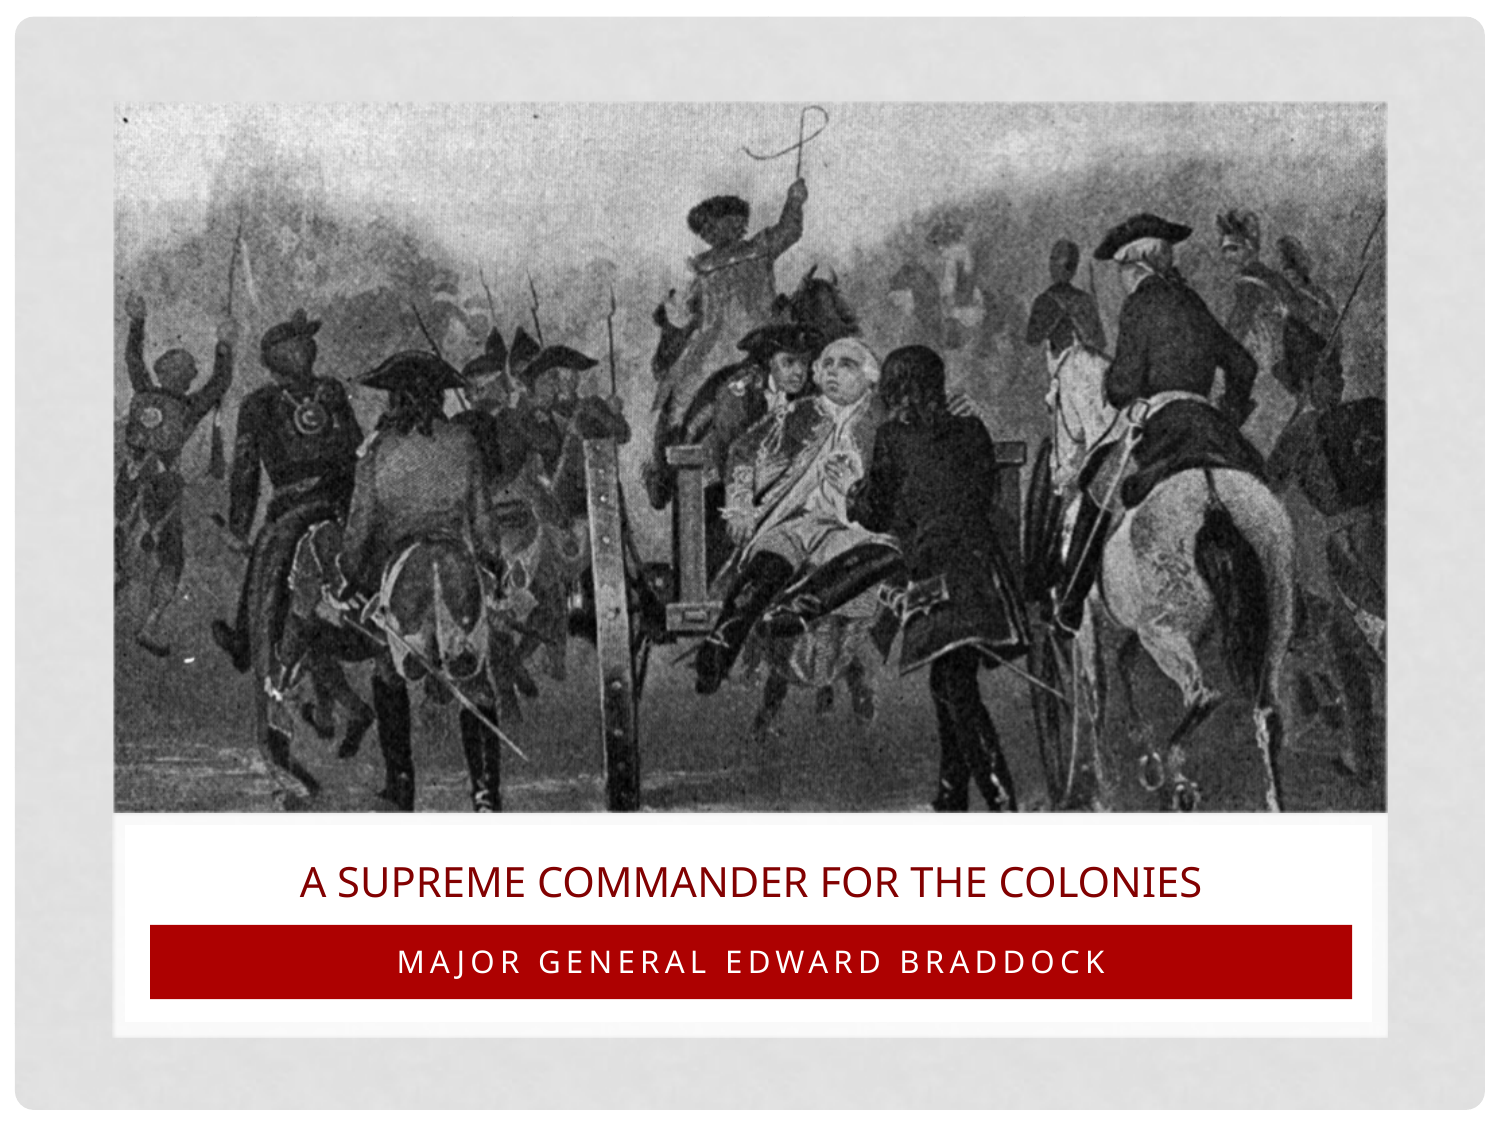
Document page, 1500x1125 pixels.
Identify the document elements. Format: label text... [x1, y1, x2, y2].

picture [112, 101, 1388, 813]
list Major General Edward Braddock [156, 927, 1346, 994]
title A Supreme Commander for the colonies [150, 837, 1353, 924]
